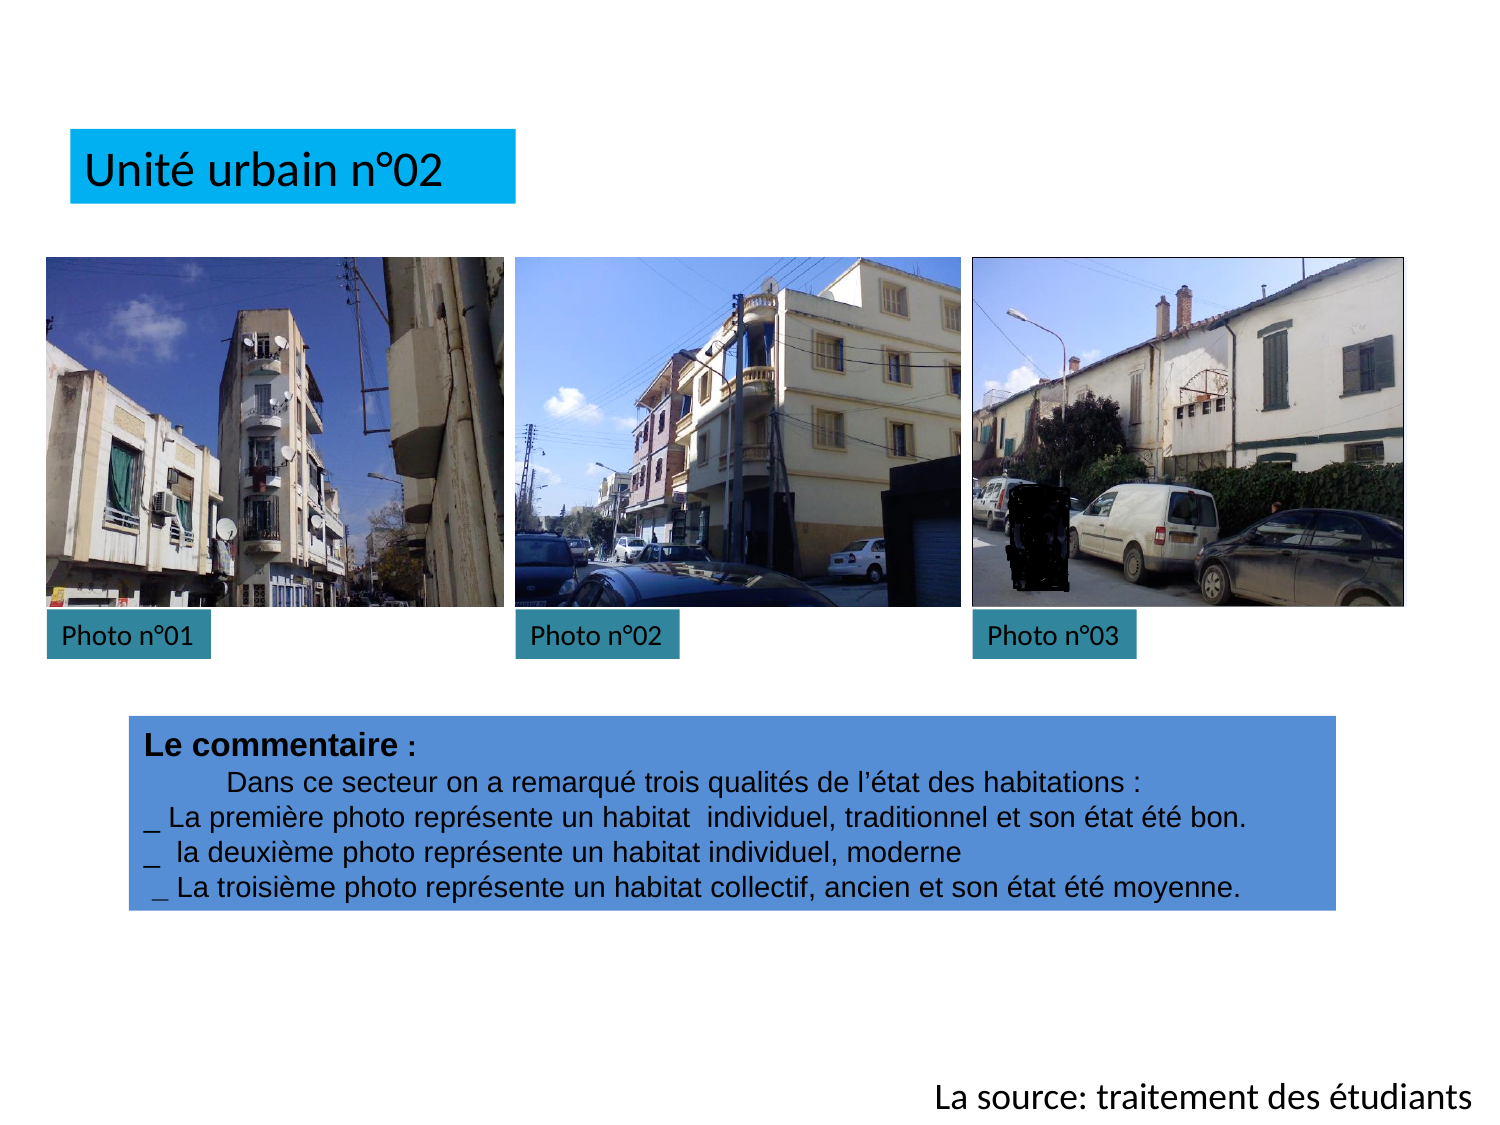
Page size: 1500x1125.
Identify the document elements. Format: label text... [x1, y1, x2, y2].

text_box Photo n°03 [972, 614, 1137, 659]
text_box La source: traitement des étudiants [919, 1064, 1497, 1125]
text_box Le commentaire : Dans ce secteur on a remarqué trois qualités de l’état des habitations : _ La première photo représente un habitat individuel, traditionnel et son état été bon. _ la deuxième photo représente un habitat individuel, moderne _ La troisième photo représente un habitat collectif, ancien et son état été moyenne. [128, 715, 1336, 911]
text_box Photo n°01 [46, 614, 211, 659]
picture [972, 257, 1407, 607]
picture [515, 257, 962, 607]
text_box Photo n°02 [515, 614, 680, 659]
picture [46, 257, 505, 607]
text_box Unité urbain n°02 [70, 128, 516, 204]
